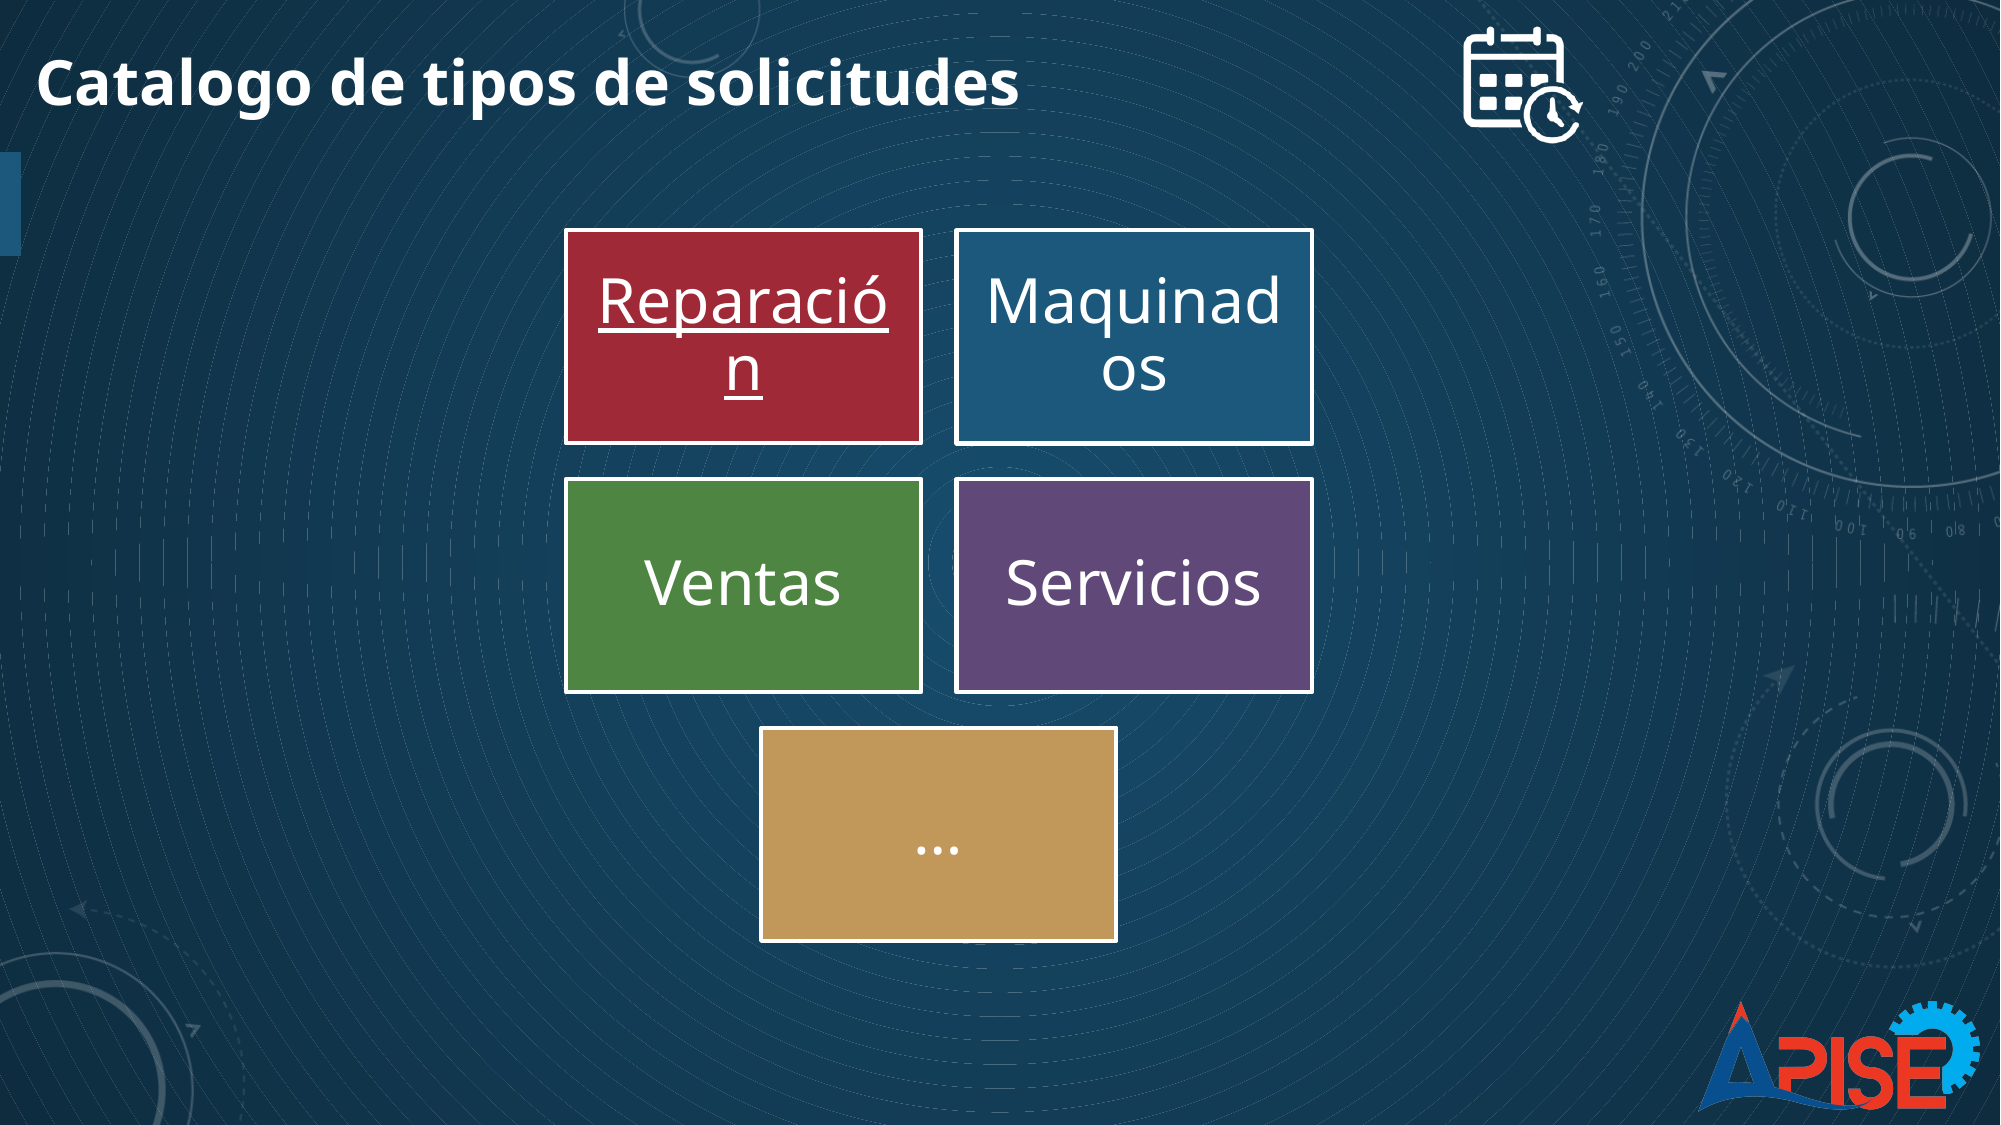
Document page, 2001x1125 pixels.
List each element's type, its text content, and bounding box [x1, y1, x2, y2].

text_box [431, 230, 1447, 942]
title Catalogo de tipos de solicitudes [20, 23, 1058, 137]
picture [0, 0, 2000, 1125]
